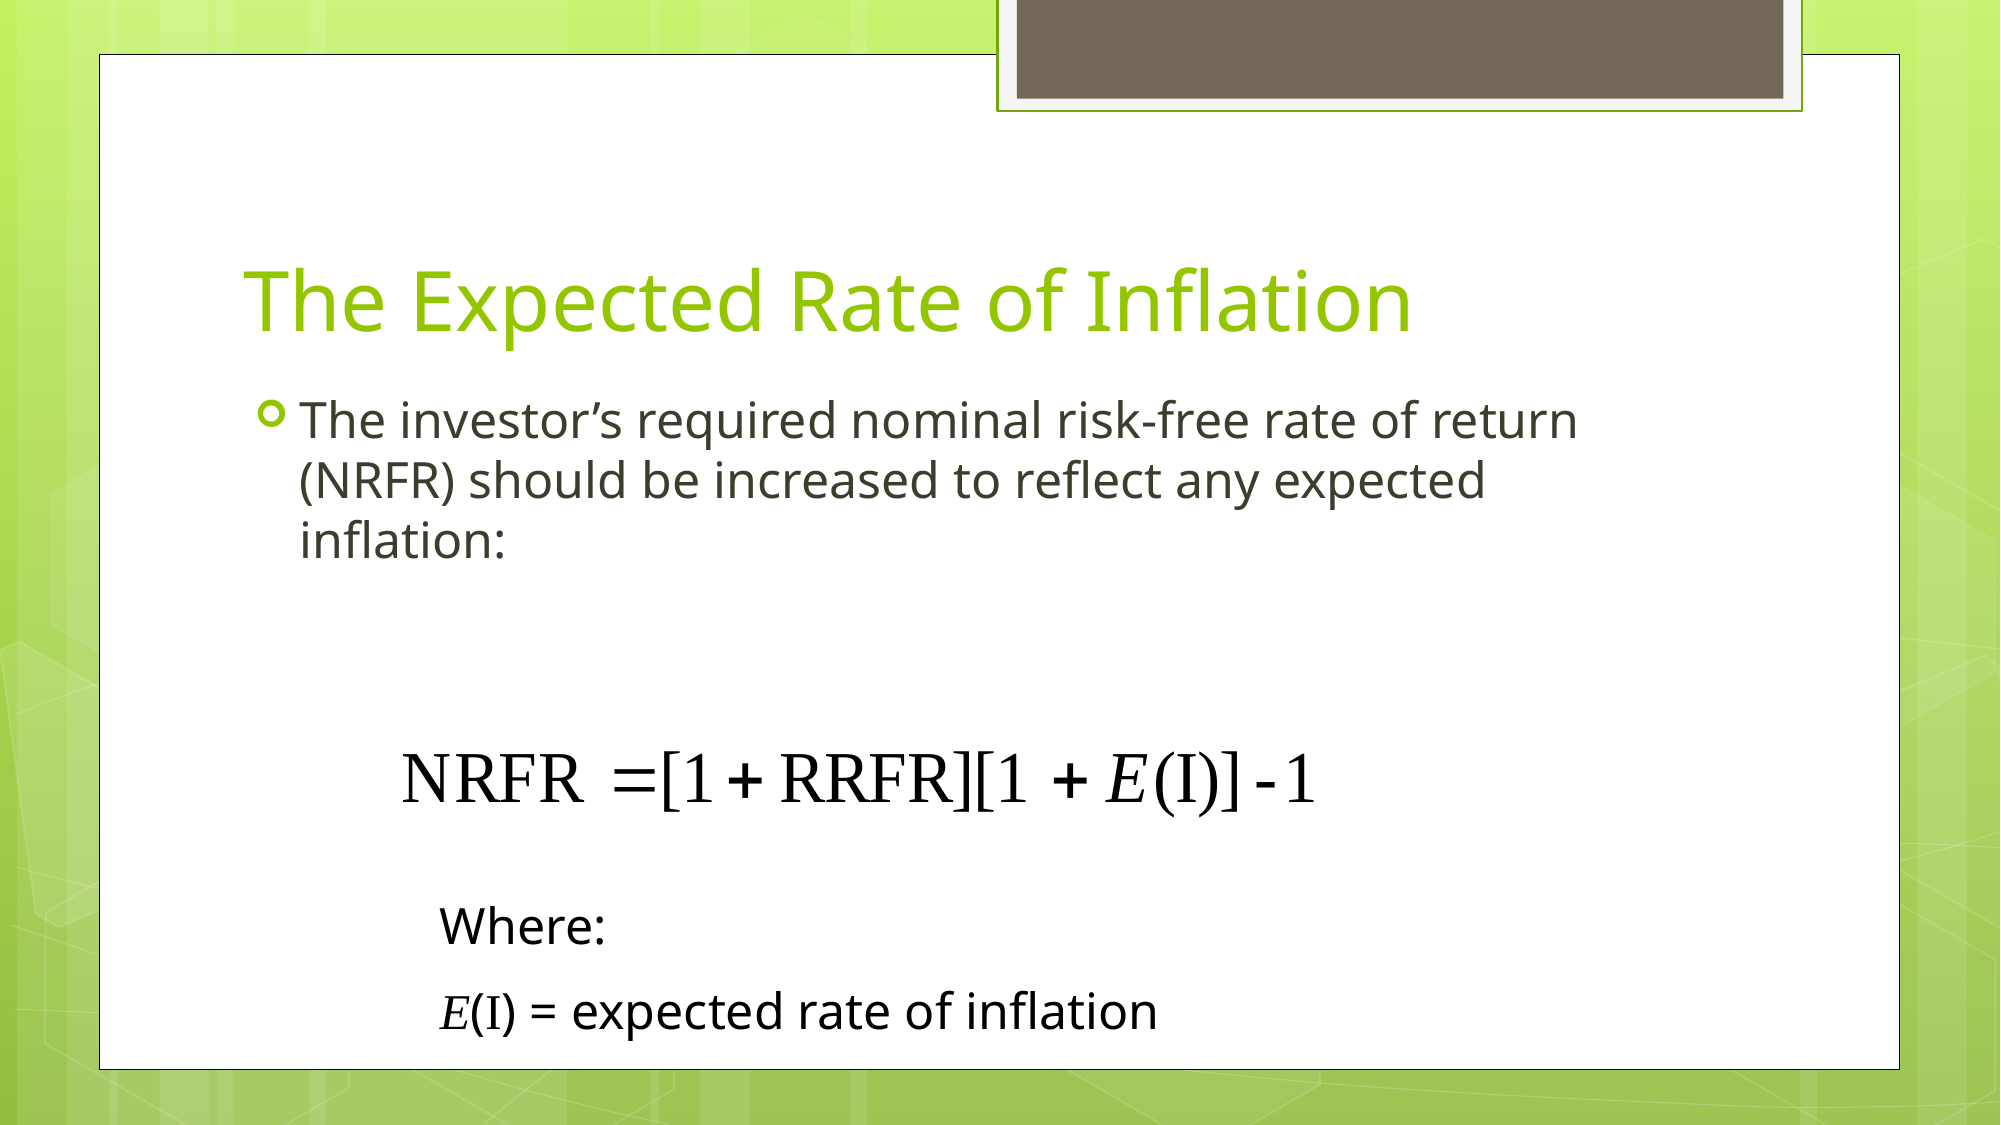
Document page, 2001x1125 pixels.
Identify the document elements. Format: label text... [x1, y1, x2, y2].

list The investor’s required nominal risk-free rate of return (NRFR) should be increased to reflect any expected inflation: [228, 381, 1711, 957]
title The Expected Rate of Inflation [228, 168, 1765, 357]
text_box Where: E(I) = expected rate of inflation [424, 887, 1638, 1048]
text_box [388, 735, 1320, 829]
